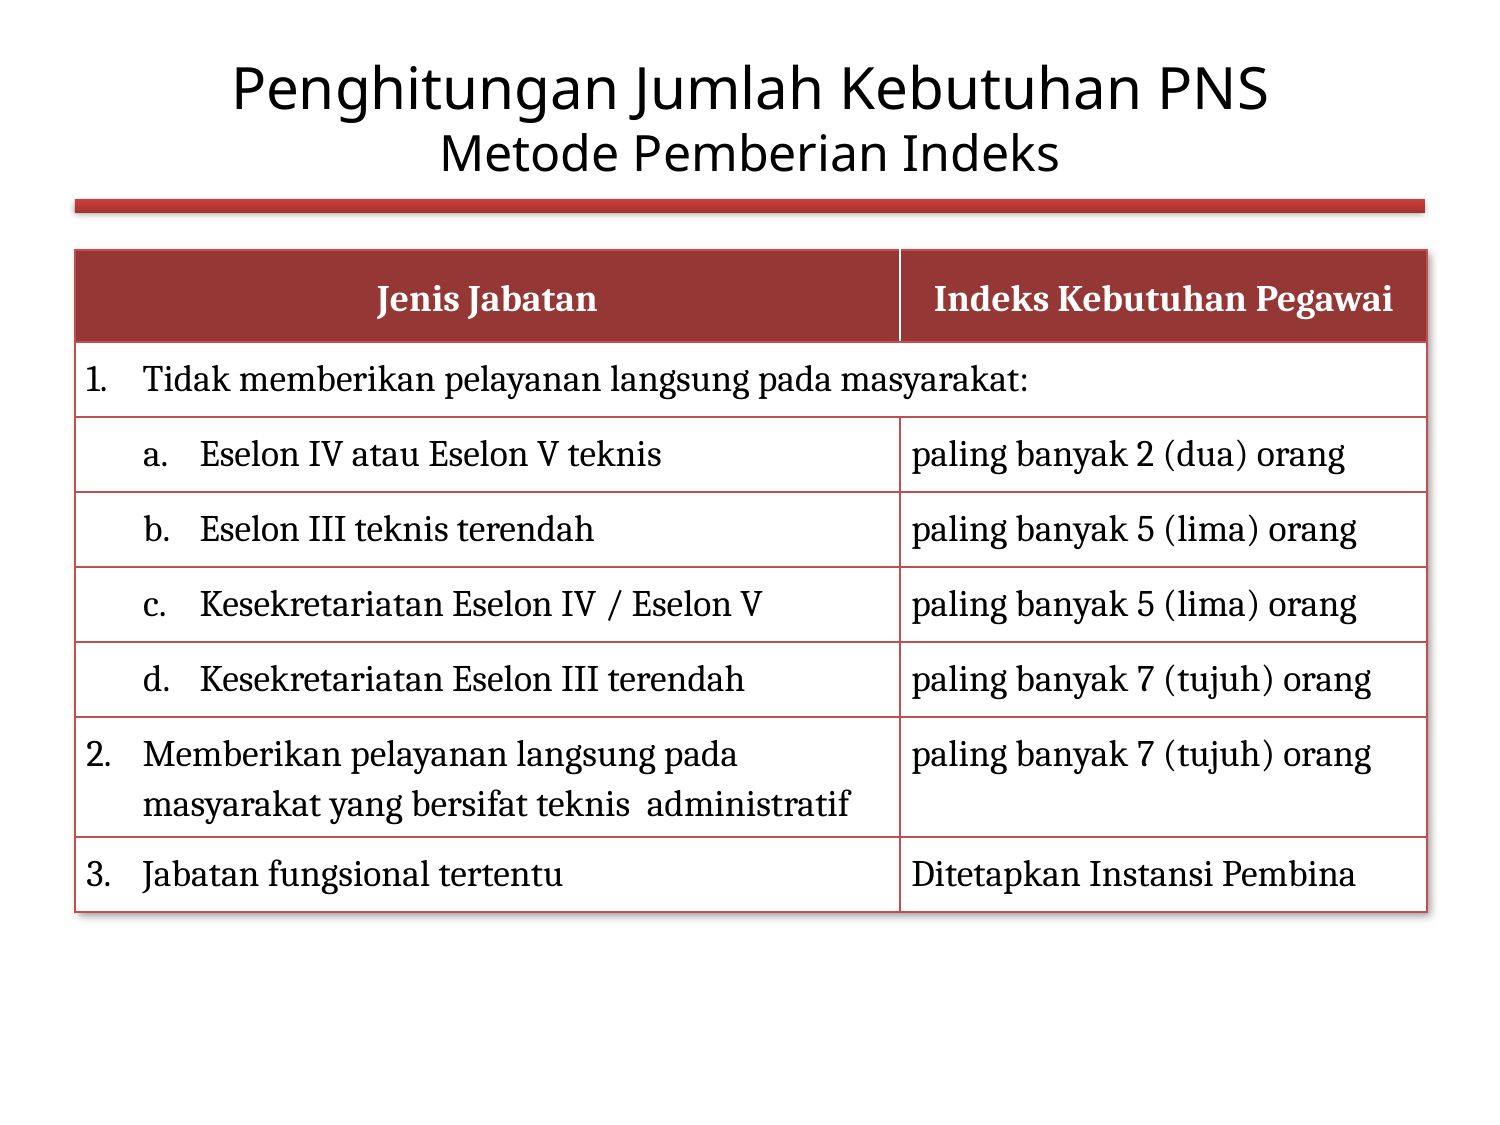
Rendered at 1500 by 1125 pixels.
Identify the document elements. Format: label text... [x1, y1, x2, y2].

table_cell Jabatan fungsional tertentu [76, 838, 899, 911]
table_cell paling banyak 5 (lima) orang [901, 493, 1426, 566]
table_cell Kesekretariatan Eselon III terendah [76, 643, 899, 716]
table_cell paling banyak 7 (tujuh) orang [901, 643, 1426, 716]
title Penghitungan Jumlah Kebutuhan PNS Metode Pemberian Indeks [75, 45, 1425, 188]
table_cell Tidak memberikan pelayanan langsung pada masyarakat: [76, 343, 1426, 416]
table_cell paling banyak 5 (lima) orang [901, 568, 1426, 641]
text_box [74, 199, 1425, 213]
table_header Indeks Kebutuhan Pegawai [901, 251, 1426, 341]
table_header Jenis Jabatan [76, 251, 899, 341]
table_cell Kesekretariatan Eselon IV / Eselon V [76, 568, 899, 641]
table_cell Ditetapkan Instansi Pembina [901, 838, 1426, 911]
table_cell Eselon IV atau Eselon V teknis [76, 418, 899, 491]
table_cell Eselon III teknis terendah [76, 493, 899, 566]
table_cell paling banyak 7 (tujuh) orang [901, 718, 1426, 836]
table_cell paling banyak 2 (dua) orang [901, 418, 1426, 491]
table_cell Memberikan pelayanan langsung pada masyarakat yang bersifat teknis administratif [76, 718, 899, 836]
